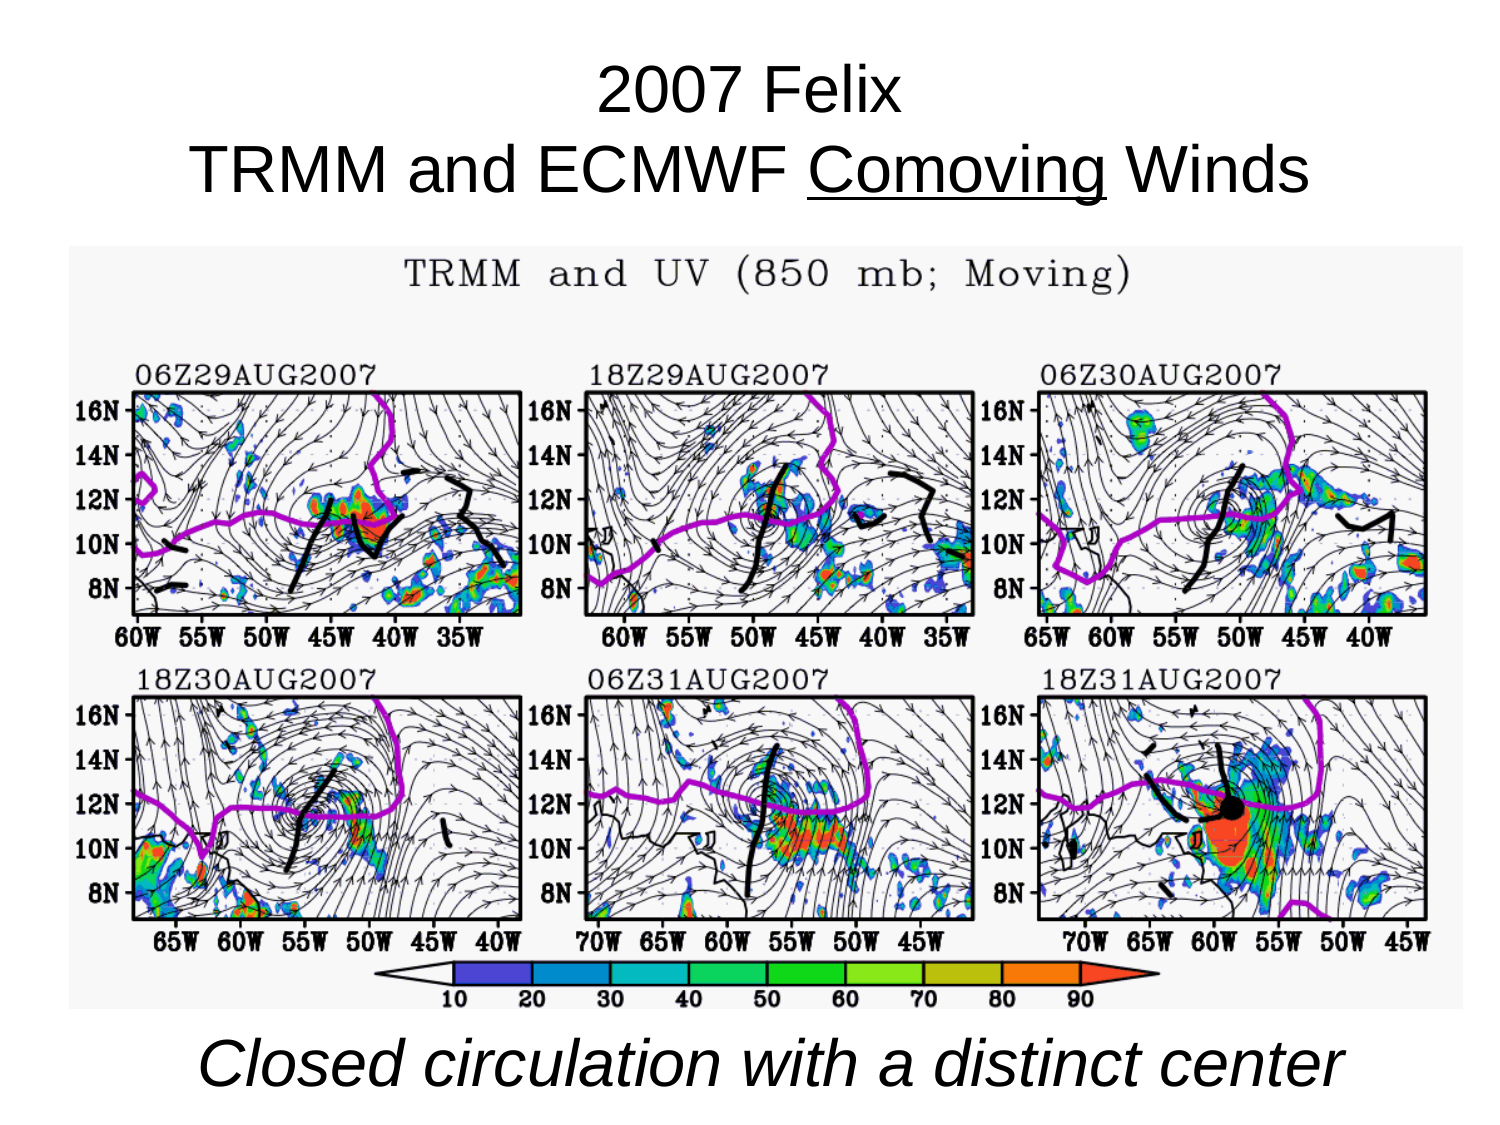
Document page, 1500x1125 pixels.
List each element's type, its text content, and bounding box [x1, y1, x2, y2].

title 2007 Felix TRMM and ECMWF Comoving Winds [37, 2, 1463, 250]
picture [69, 246, 1463, 1010]
text_box Closed circulation with a distinct center [182, 1018, 1361, 1108]
